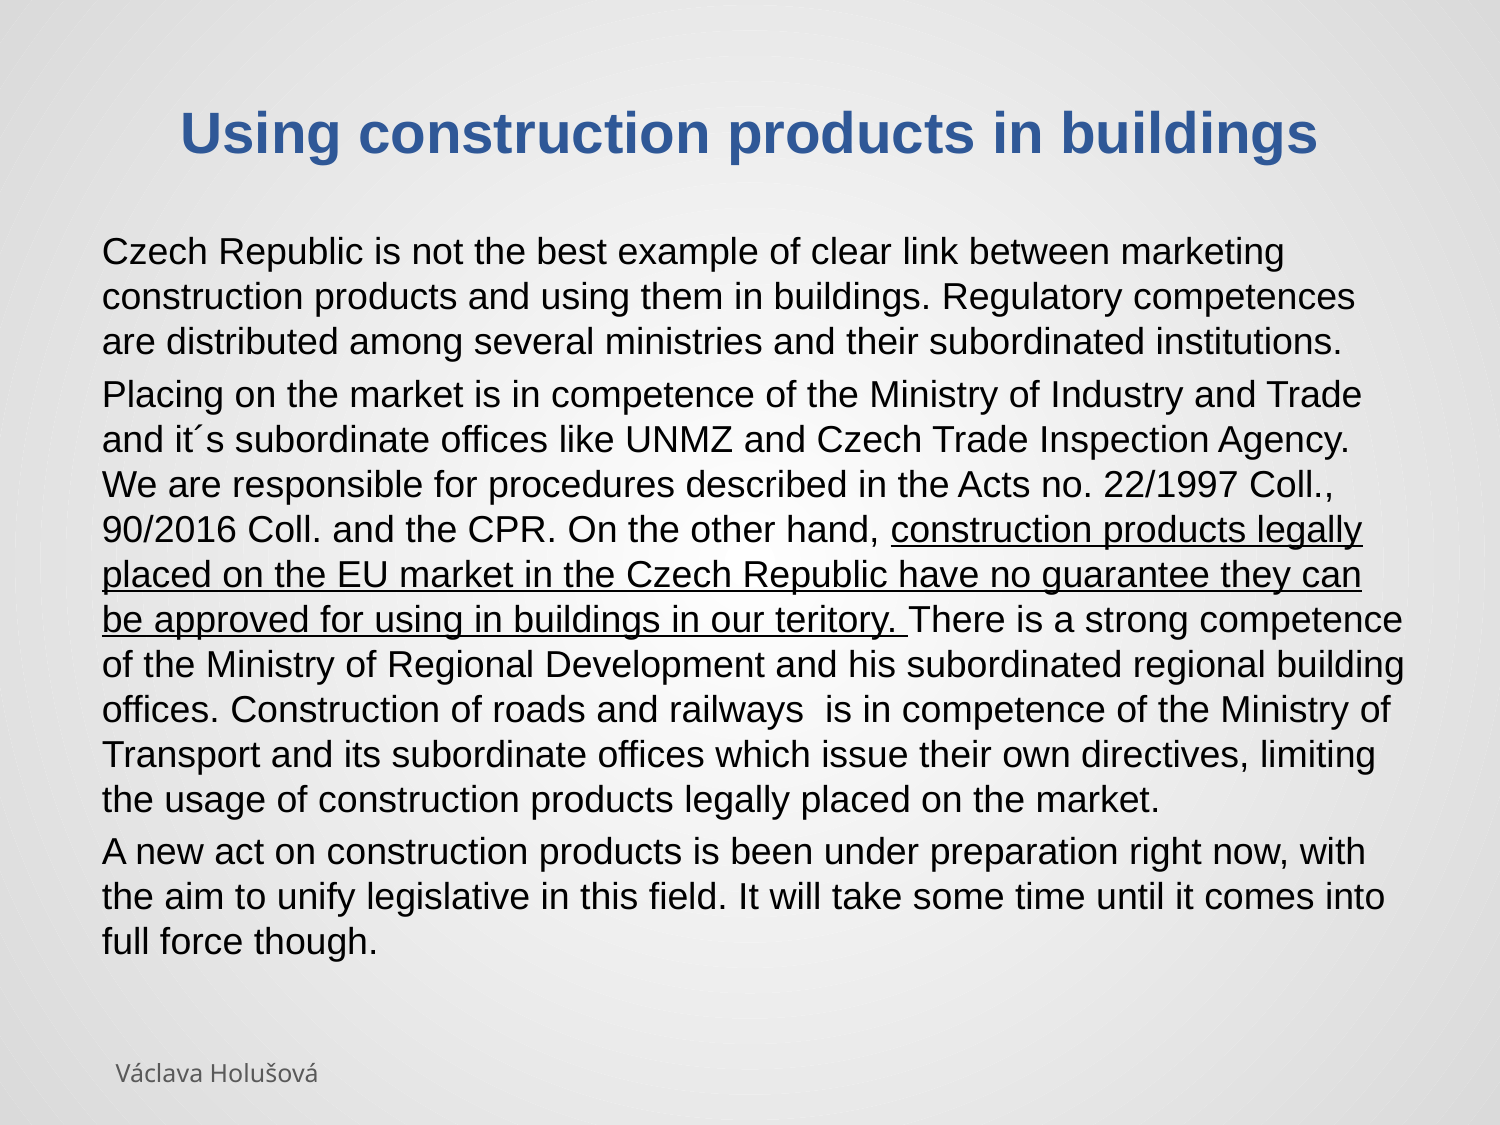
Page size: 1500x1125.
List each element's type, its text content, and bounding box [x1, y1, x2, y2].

footer Václava Holušová [108, 1042, 576, 1103]
list Czech Republic is not the best example of clear link between marketing construction products and using them in buildings. Regulatory competences are distributed among several ministries and their subordinated institutions. Placing on the market is in competence of the Ministry of Industry and Trade and it´s subordinate offices like UNMZ and Czech Trade Inspection Agency. We are responsible for procedures described in the Acts no. 22/1997 Coll., 90/2016 Coll. and the CPR. On the other hand, construction products legally placed on the EU market in the Czech Republic have no guarantee they can be approved for using in buildings in our teritory. There is a strong competence of the Ministry of Regional Development and his subordinated regional building offices. Construction of roads and railways is in competence of the Ministry of Transport and its subordinate offices which issue their own directives, limiting the usage of construction products legally placed on the market. A new act on construction products is been under preparation right now, with the aim to unify legislative in this field. It will take some time until it comes into full force though. [75, 219, 1425, 1005]
title Using construction products in buildings [75, 0, 1425, 173]
